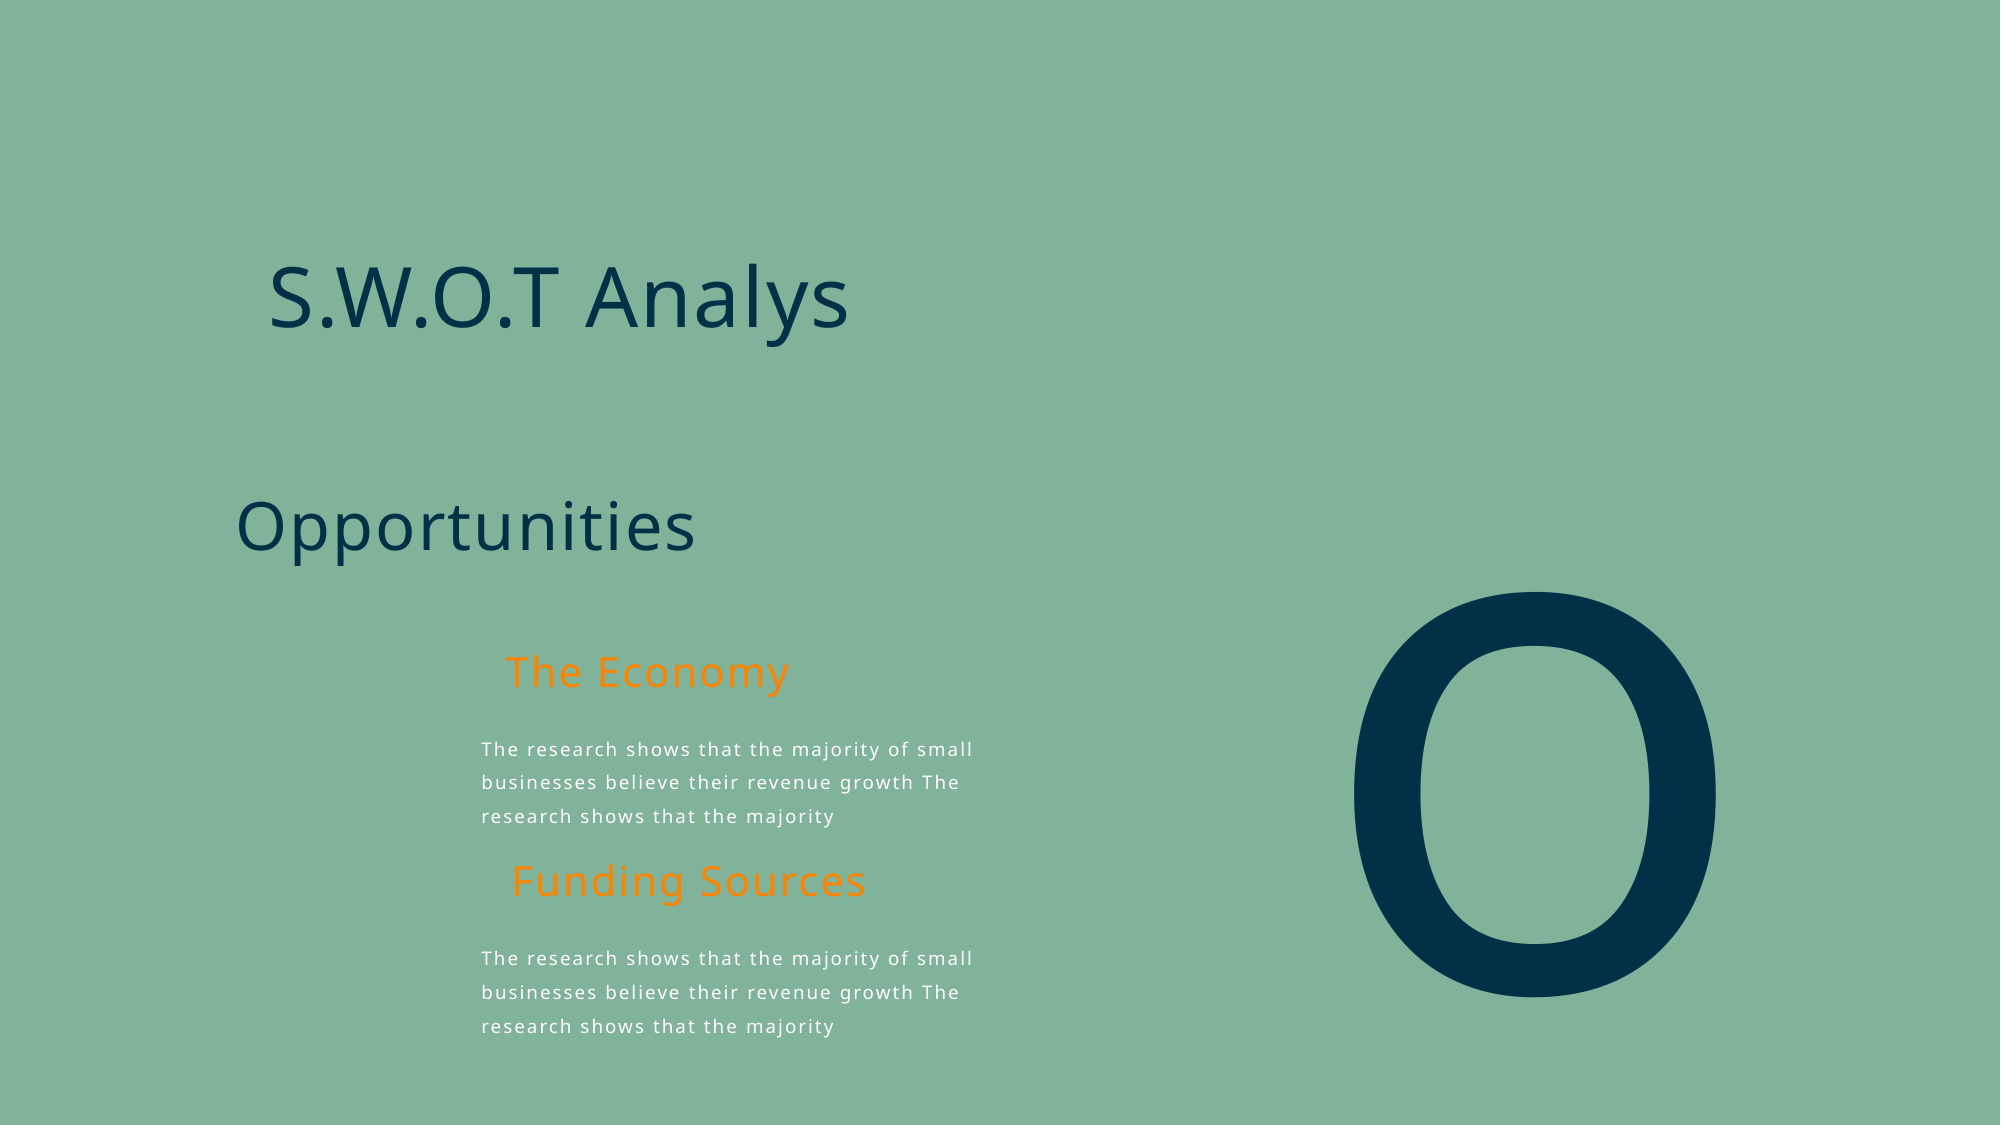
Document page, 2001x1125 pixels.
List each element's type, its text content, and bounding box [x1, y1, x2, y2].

text_box The research shows that the majority of small businesses believe their revenue growth The research shows that the majority [466, 928, 1000, 1045]
text_box Opportunities [220, 476, 713, 572]
text_box The research shows that the majority of small businesses believe their revenue growth The research shows that the majority [466, 718, 1000, 835]
text_box S.W.O.T Analys [253, 236, 867, 352]
text_box o [1299, 254, 1833, 1125]
text_box Funding Sources [496, 847, 882, 913]
text_box [0, 0, 2000, 1125]
text_box The Economy [490, 638, 805, 703]
